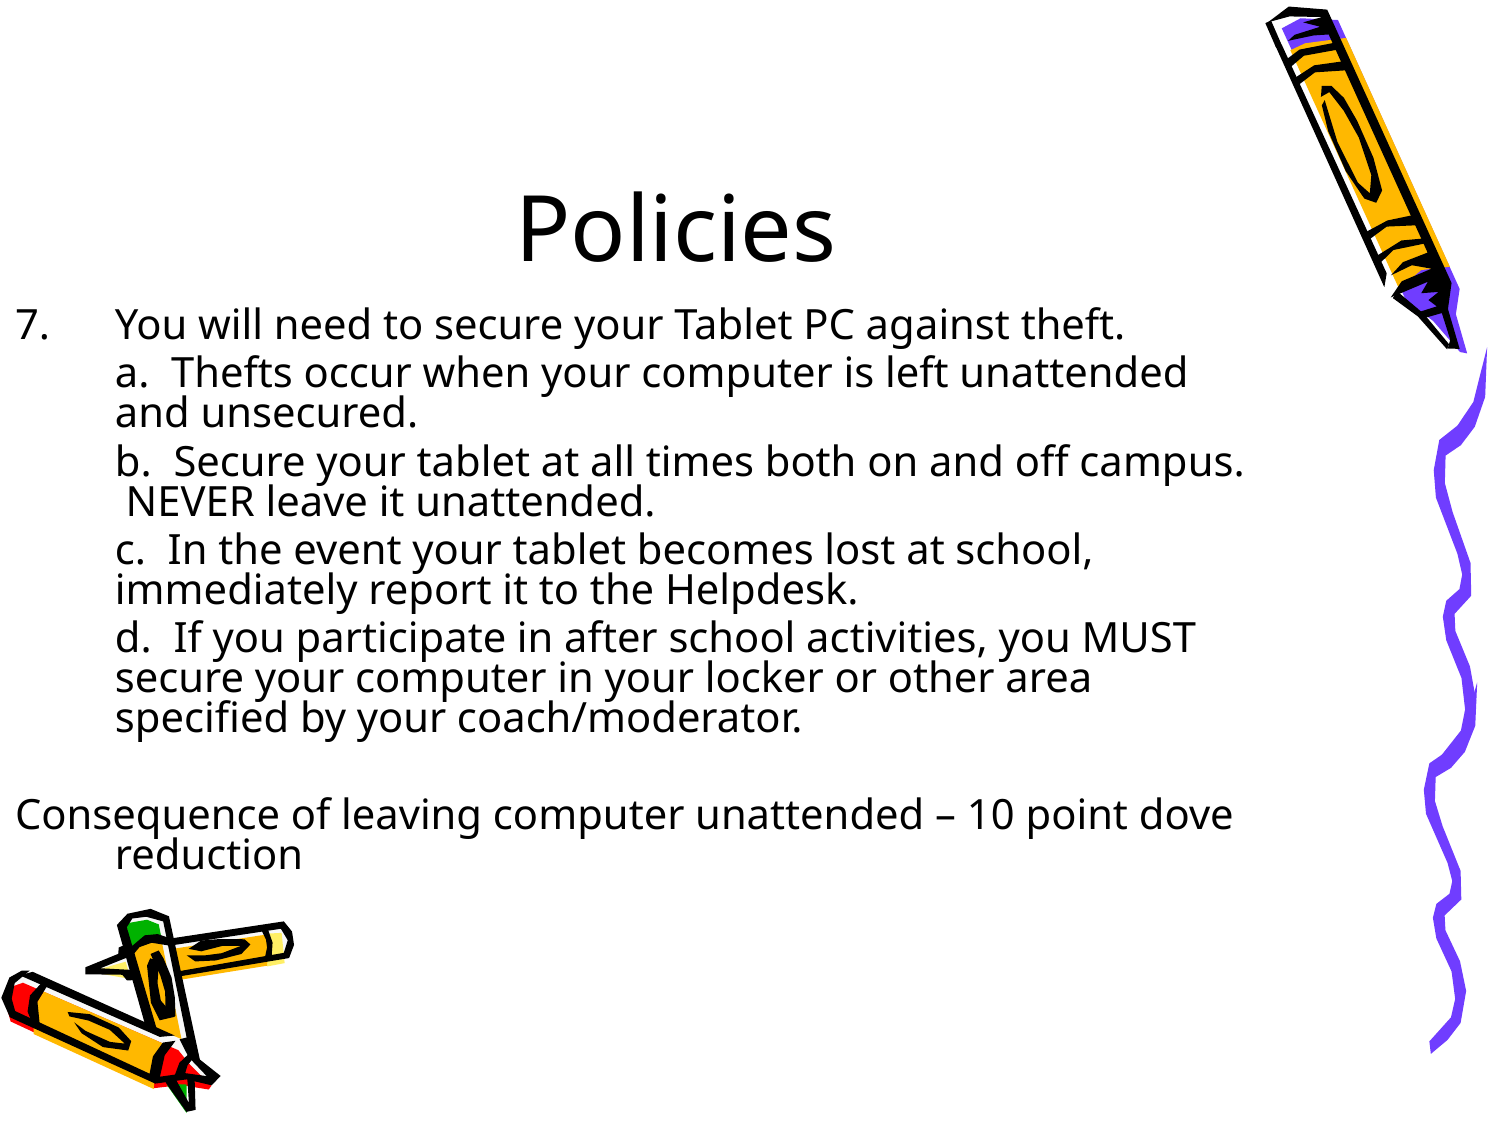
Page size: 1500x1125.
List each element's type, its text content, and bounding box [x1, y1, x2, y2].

list You will need to secure your Tablet PC against theft. a. Thefts occur when your computer is left unattended and unsecured. b. Secure your tablet at all times both on and off campus. NEVER leave it unattended. c. In the event your tablet becomes lost at school, immediately report it to the Helpdesk. d. If you participate in after school activities, you MUST secure your computer in your locker or other area specified by your coach/moderator. Consequence of leaving computer unattended – 10 point dove reduction [0, 299, 1263, 901]
title Policies [112, 24, 1240, 288]
